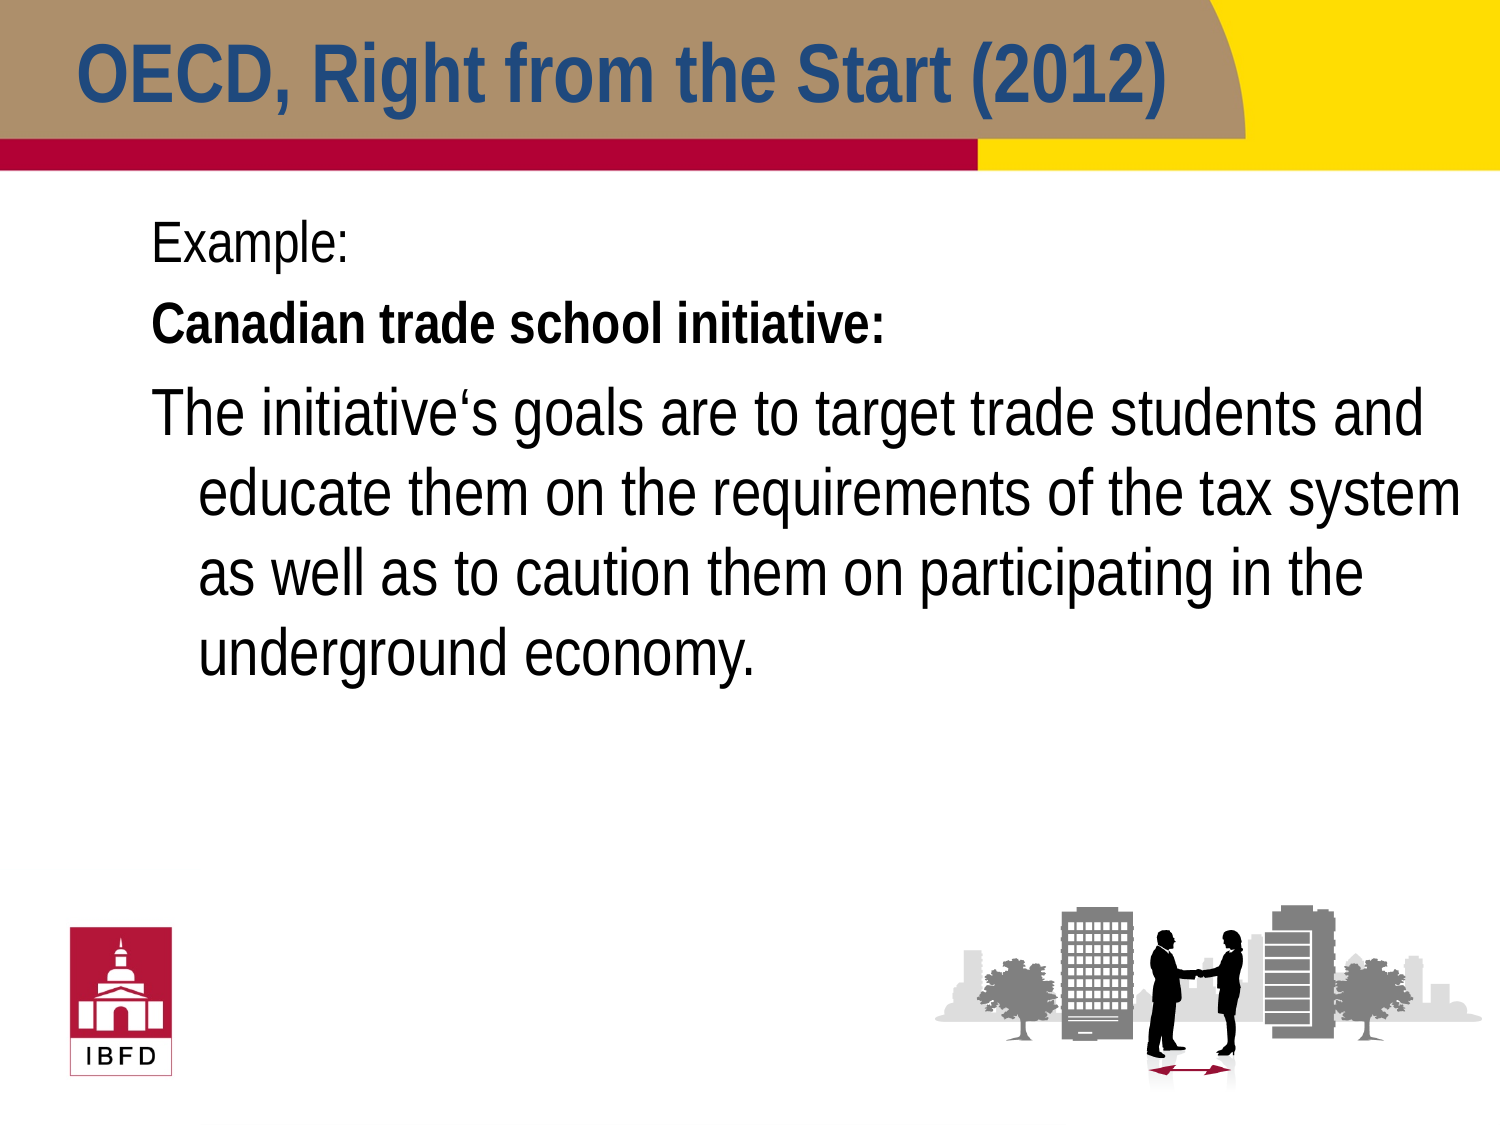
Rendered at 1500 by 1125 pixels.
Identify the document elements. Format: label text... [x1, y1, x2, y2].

list Example: Canadian trade school initiative: The initiative‘s goals are to target trade students and educate them on the requirements of the tax system as well as to caution them on participating in the underground economy. [61, 196, 1500, 906]
picture [0, 0, 1500, 1125]
title OECD, Right from the Start (2012) [61, 24, 1200, 114]
